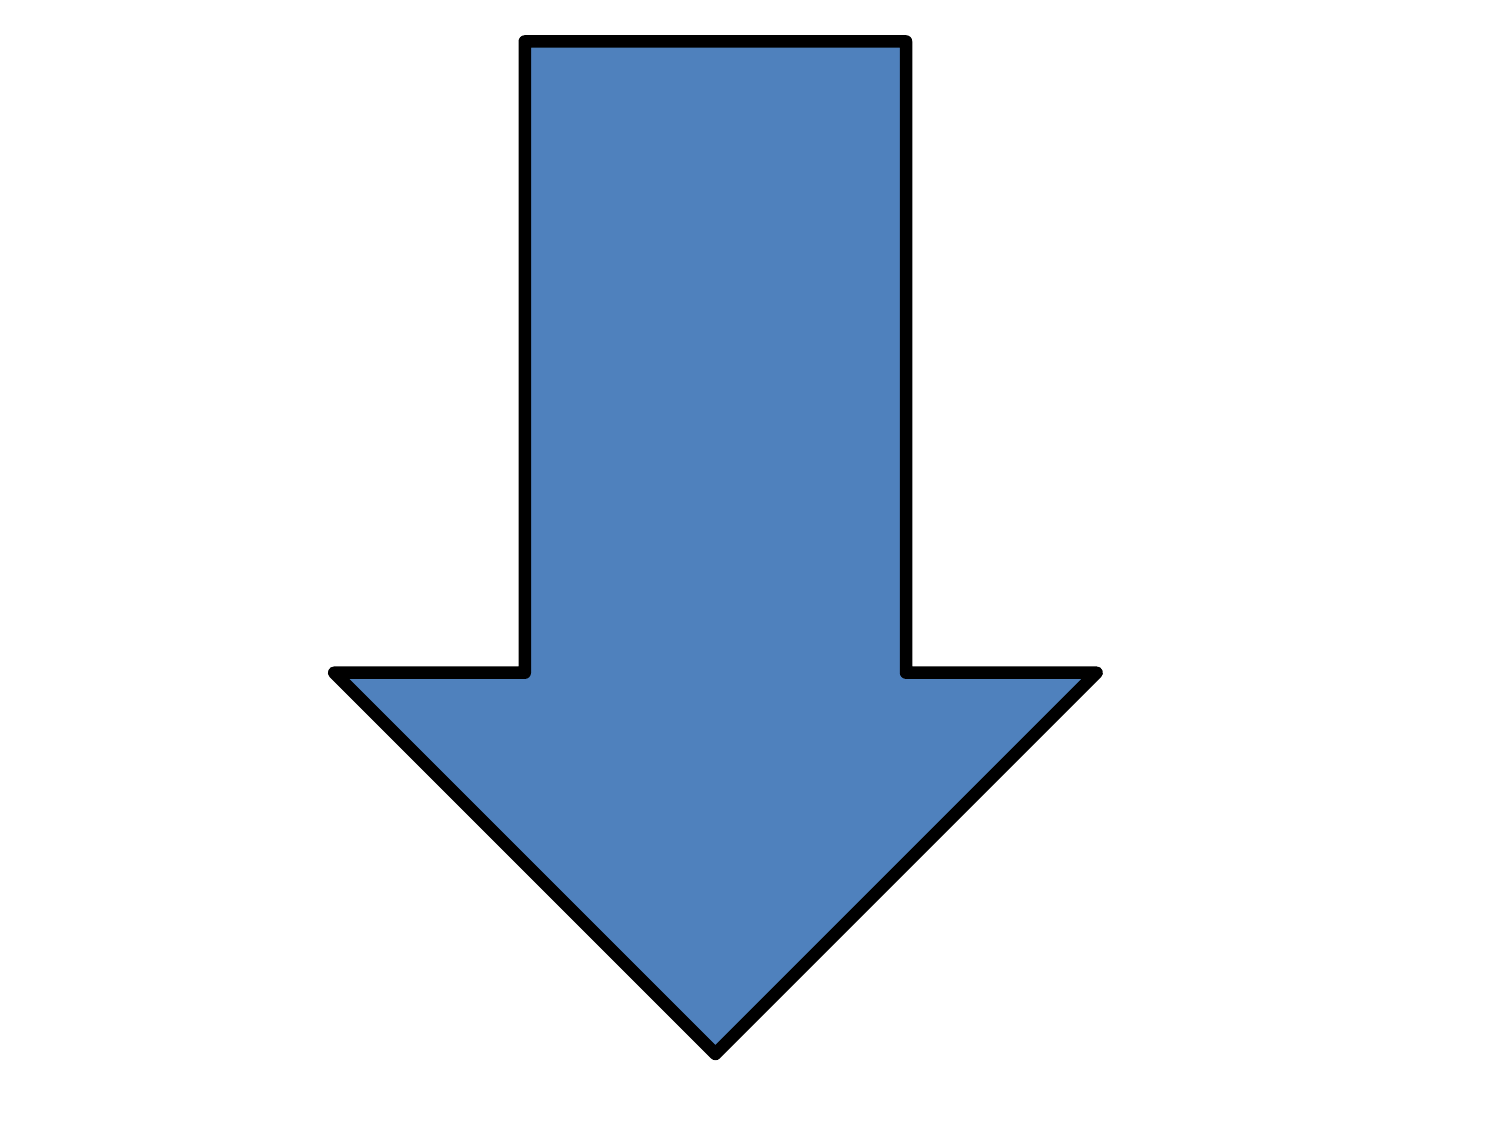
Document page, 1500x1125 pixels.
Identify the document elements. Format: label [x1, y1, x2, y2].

text_box [332, 39, 1099, 1057]
